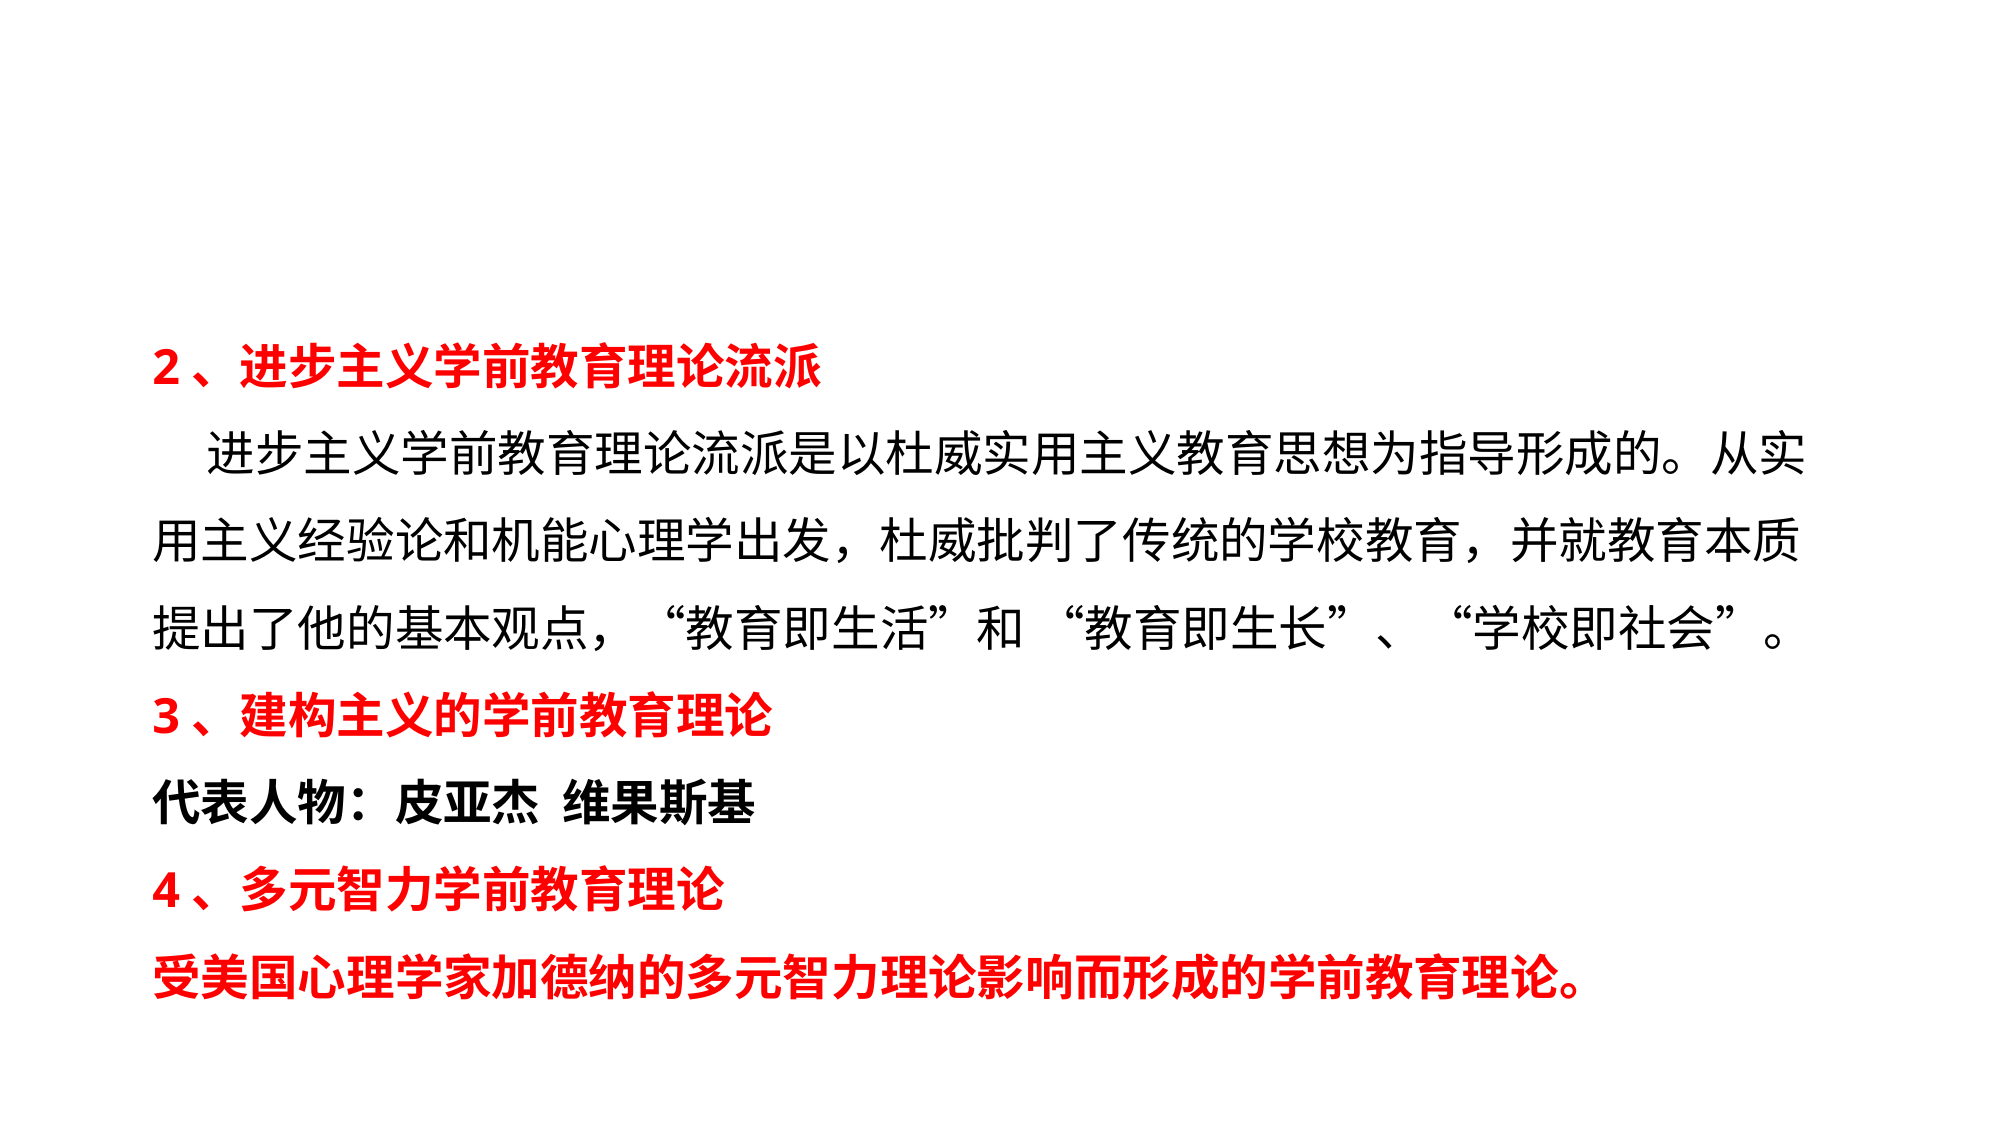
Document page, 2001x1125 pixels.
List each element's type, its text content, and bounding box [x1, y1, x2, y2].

list 2、进步主义学前教育理论流派 进步主义学前教育理论流派是以杜威实用主义教育思想为指导形成的。从实用主义经验论和机能心理学出发，杜威批判了传统的学校教育，并就教育本质提出了他的基本观点，“教育即生活”和 “教育即生长”、“学校即社会”。 3、建构主义的学前教育理论 代表人物：皮亚杰 维果斯基 4、多元智力学前教育理论 受美国心理学家加德纳的多元智力理论影响而形成的学前教育理论。 [137, 299, 1863, 1088]
